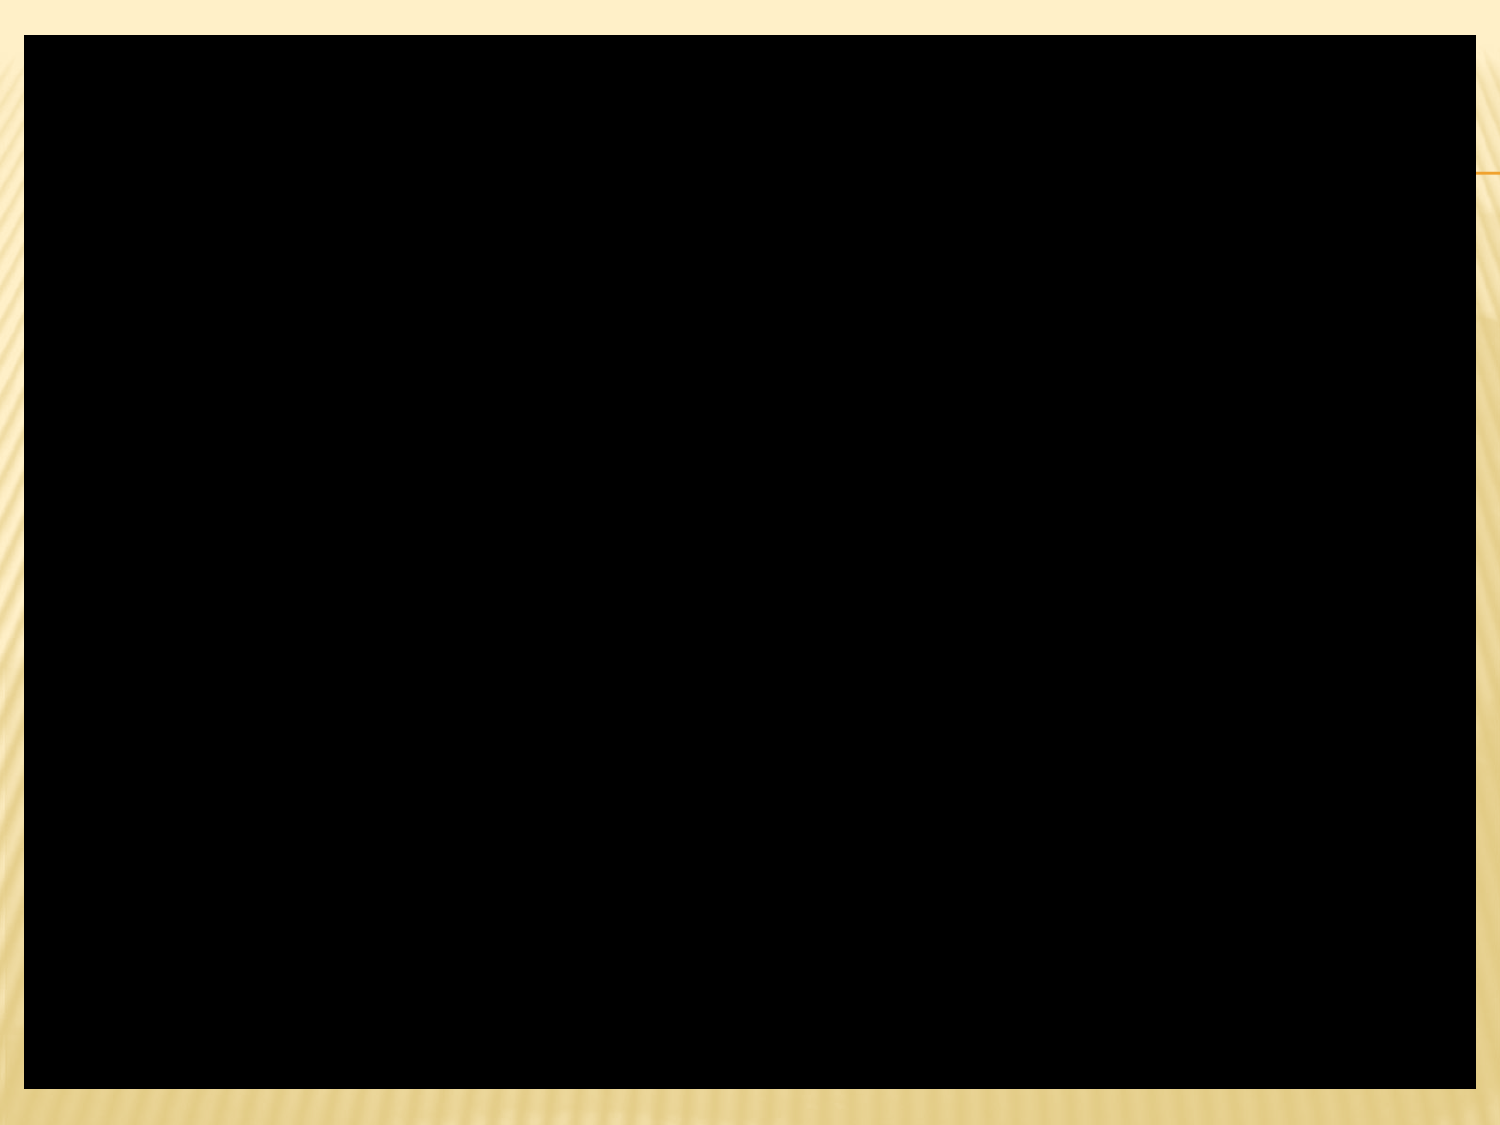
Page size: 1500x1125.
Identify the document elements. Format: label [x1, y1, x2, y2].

list [23, 34, 1477, 1091]
